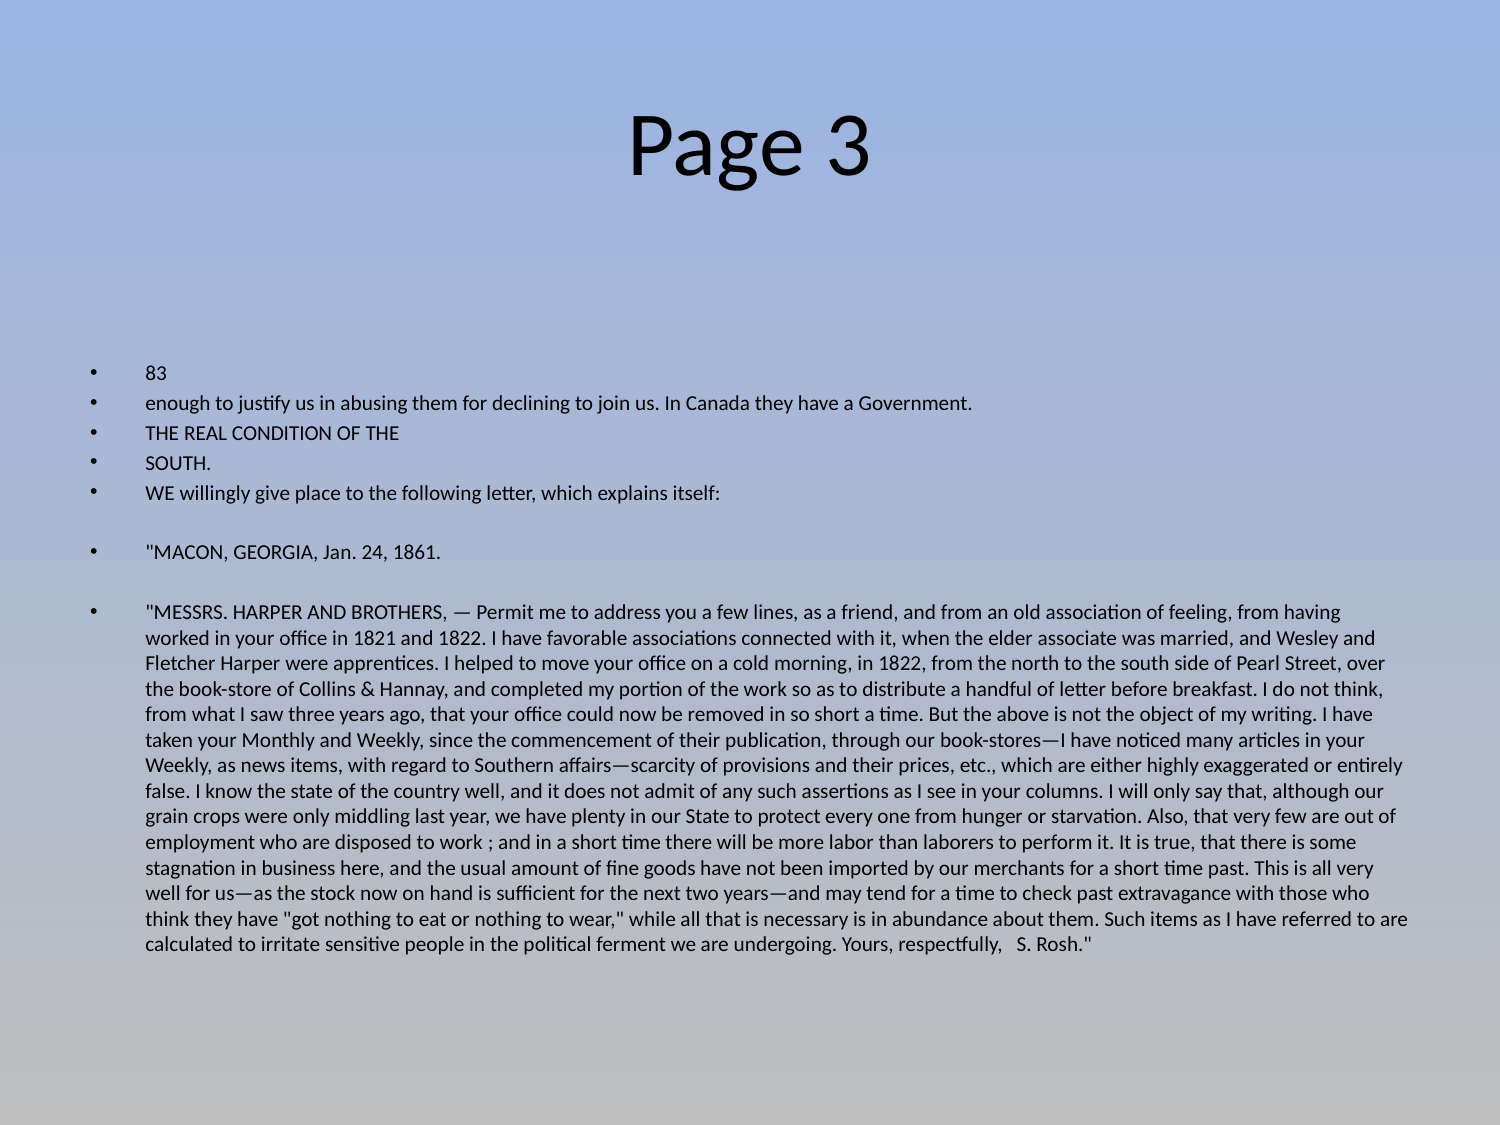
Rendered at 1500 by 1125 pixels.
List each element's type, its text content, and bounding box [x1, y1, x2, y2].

title Page 3 [75, 45, 1425, 233]
list 83 enough to justify us in abusing them for declining to join us. In Canada they have a Government. THE REAL CONDITION OF THE SOUTH. WE willingly give place to the following letter, which explains itself: "MACON, GEORGIA, Jan. 24, 1861. "MESSRS. HARPER AND BROTHERS, — Permit me to address you a few lines, as a friend, and from an old association of feeling, from having worked in your office in 1821 and 1822. I have favorable associations connected with it, when the elder associate was married, and Wesley and Fletcher Harper were apprentices. I helped to move your office on a cold morning, in 1822, from the north to the south side of Pearl Street, over the book-store of Collins & Hannay, and completed my portion of the work so as to distribute a handful of letter before breakfast. I do not think, from what I saw three years ago, that your office could now be removed in so short a time. But the above is not the object of my writing. I have taken your Monthly and Weekly, since the commencement of their publication, through our book-stores—I have noticed many articles in your Weekly, as news items, with regard to Southern affairs—scarcity of provisions and their prices, etc., which are either highly exaggerated or entirely false. I know the state of the country well, and it does not admit of any such assertions as I see in your columns. I will only say that, although our grain crops were only middling last year, we have plenty in our State to protect every one from hunger or starvation. Also, that very few are out of employment who are disposed to work ; and in a short time there will be more labor than laborers to perform it. It is true, that there is some stagnation in business here, and the usual amount of fine goods have not been imported by our merchants for a short time past. This is all very well for us—as the stock now on hand is sufficient for the next two years—and may tend for a time to check past extravagance with those who think they have "got nothing to eat or nothing to wear," while all that is necessary is in abundance about them. Such items as I have referred to are calculated to irritate sensitive people in the political ferment we are undergoing. Yours, respectfully, S. Rosh." [75, 262, 1425, 1005]
